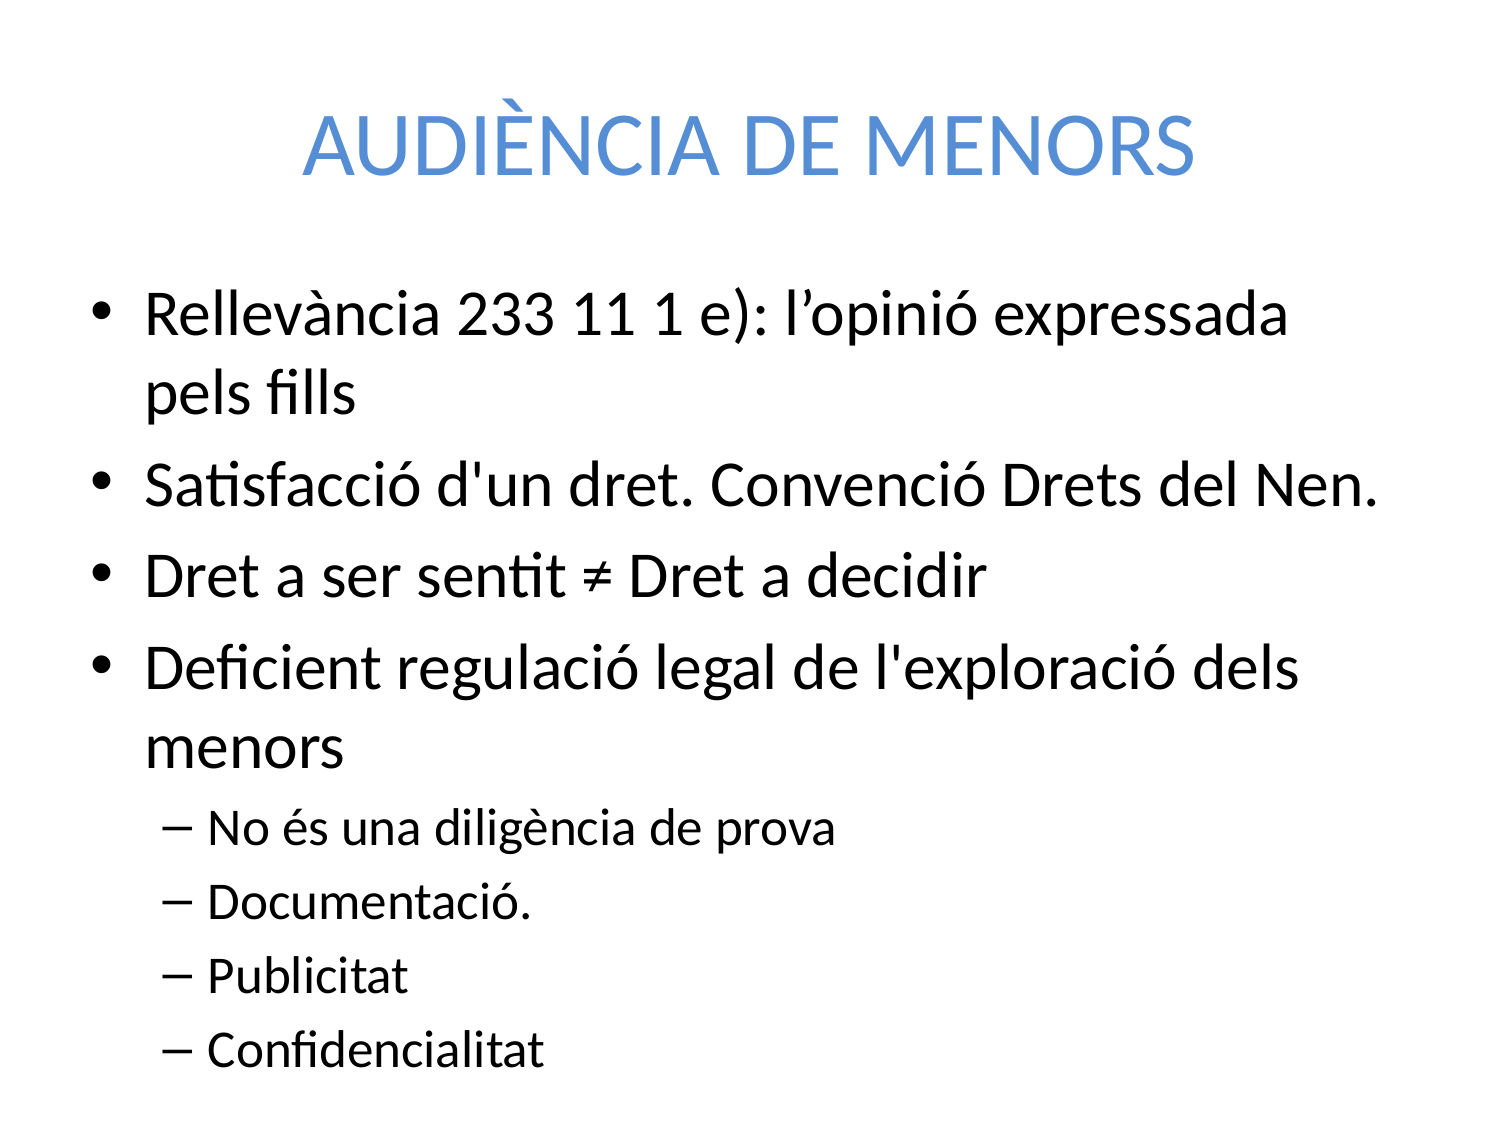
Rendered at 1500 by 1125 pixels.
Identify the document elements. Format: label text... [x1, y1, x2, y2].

list Rellevància 233 11 1 e): l’opinió expressada pels fills Satisfacció d'un dret. Convenció Drets del Nen. Dret a ser sentit ≠ Dret a decidir Deficient regulació legal de l'exploració dels menors No és una diligència de prova Documentació. Publicitat Confidencialitat [75, 262, 1425, 1090]
title AUDIÈNCIA DE MENORS [75, 45, 1425, 233]
